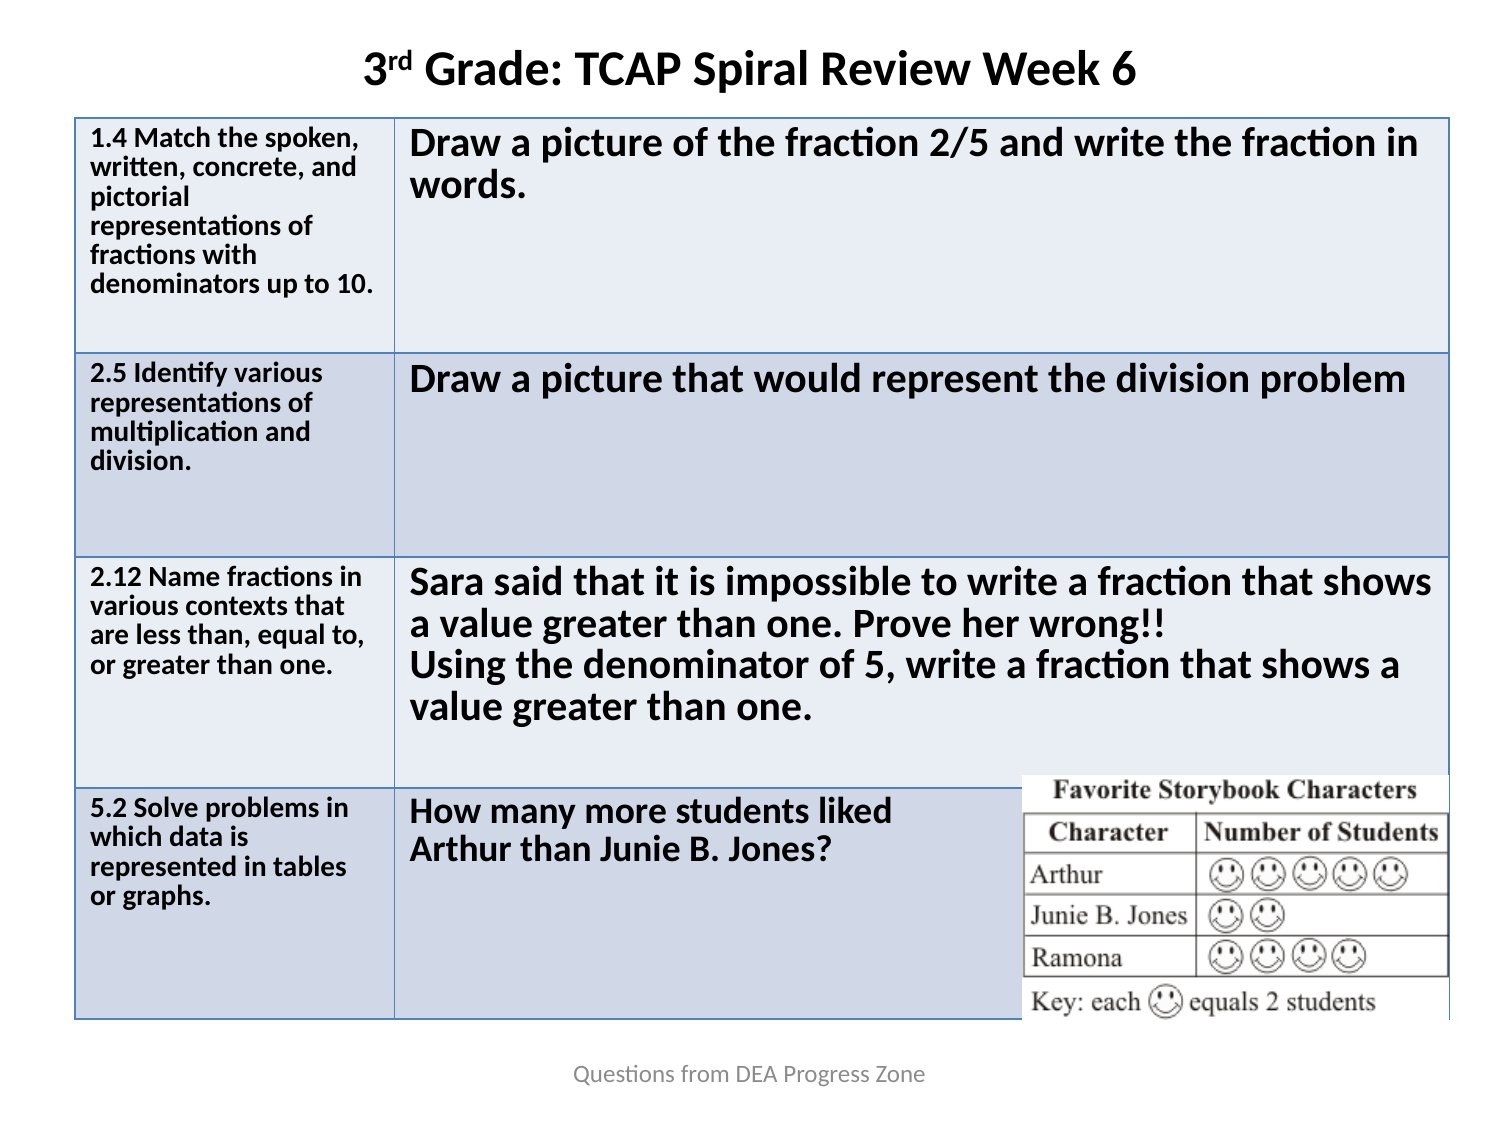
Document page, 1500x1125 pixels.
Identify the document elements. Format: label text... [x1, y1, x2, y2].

title 3rd Grade: TCAP Spiral Review Week 6 [74, 44, 1426, 86]
picture [1021, 775, 1449, 1020]
footer Questions from DEA Progress Zone [512, 1042, 988, 1103]
